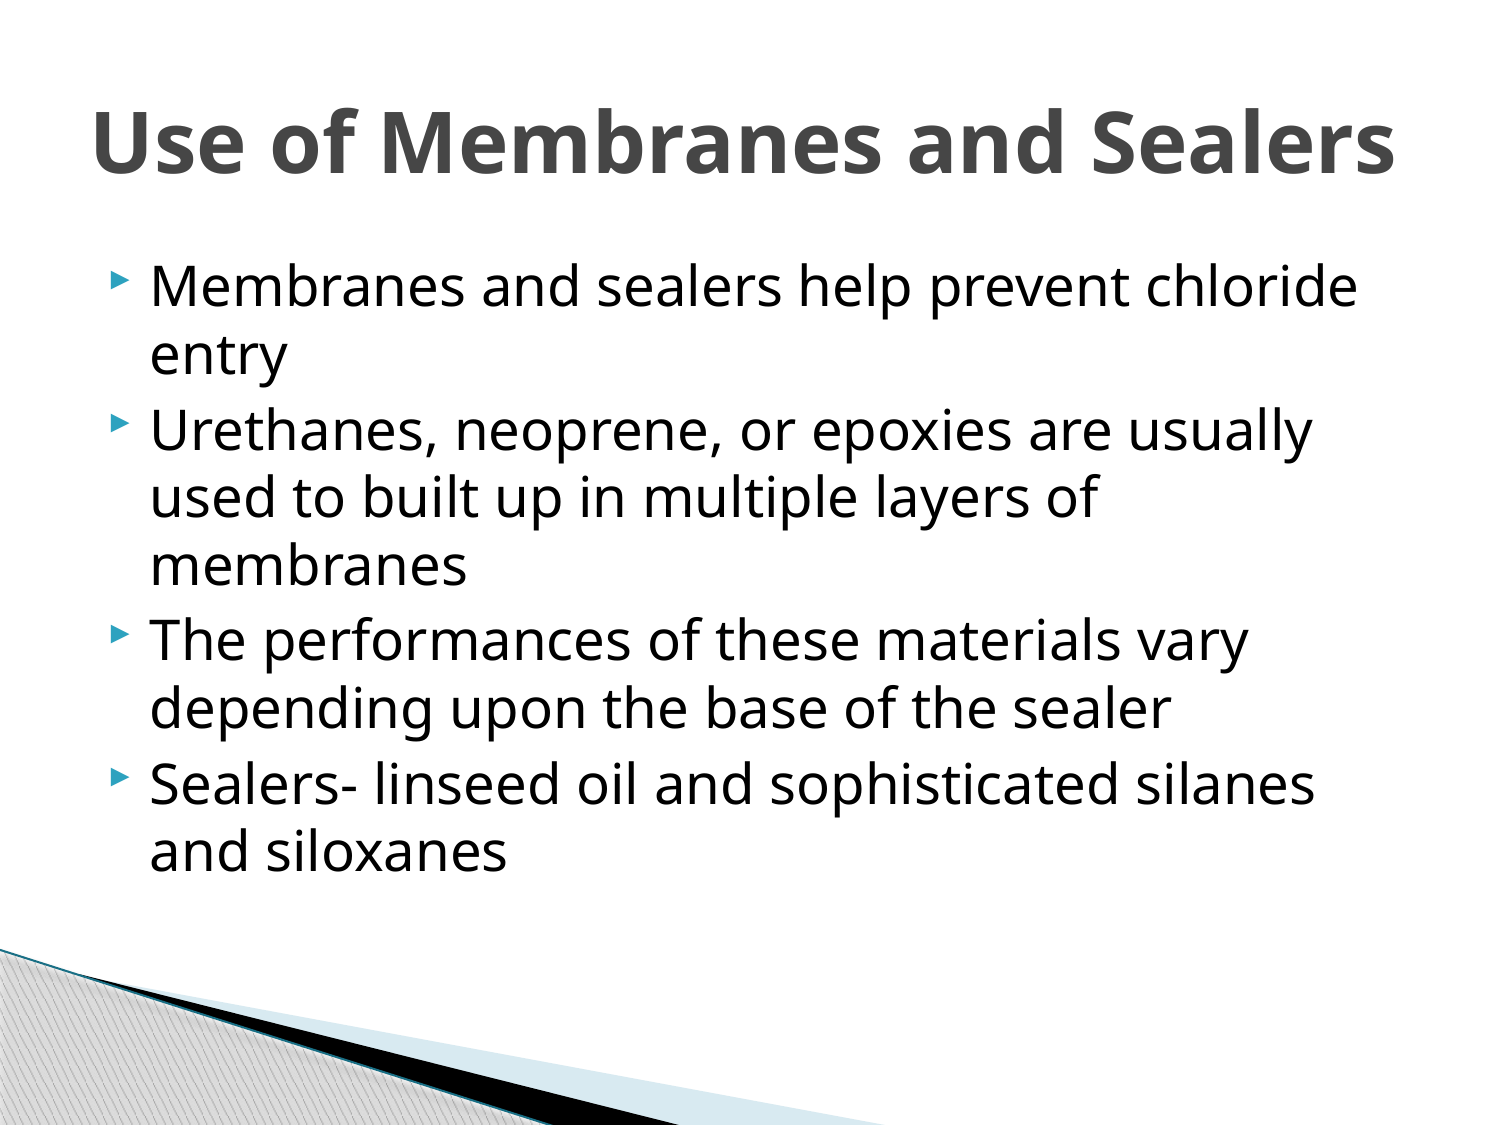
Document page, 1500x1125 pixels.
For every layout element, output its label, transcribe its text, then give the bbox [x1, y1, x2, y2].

list Membranes and sealers help prevent chloride entry Urethanes, neoprene, or epoxies are usually used to built up in multiple layers of membranes The performances of these materials vary depending upon the base of the sealer Sealers- linseed oil and sophisticated silanes and siloxanes [75, 243, 1425, 986]
title Use of Membranes and Sealers [75, 45, 1425, 233]
